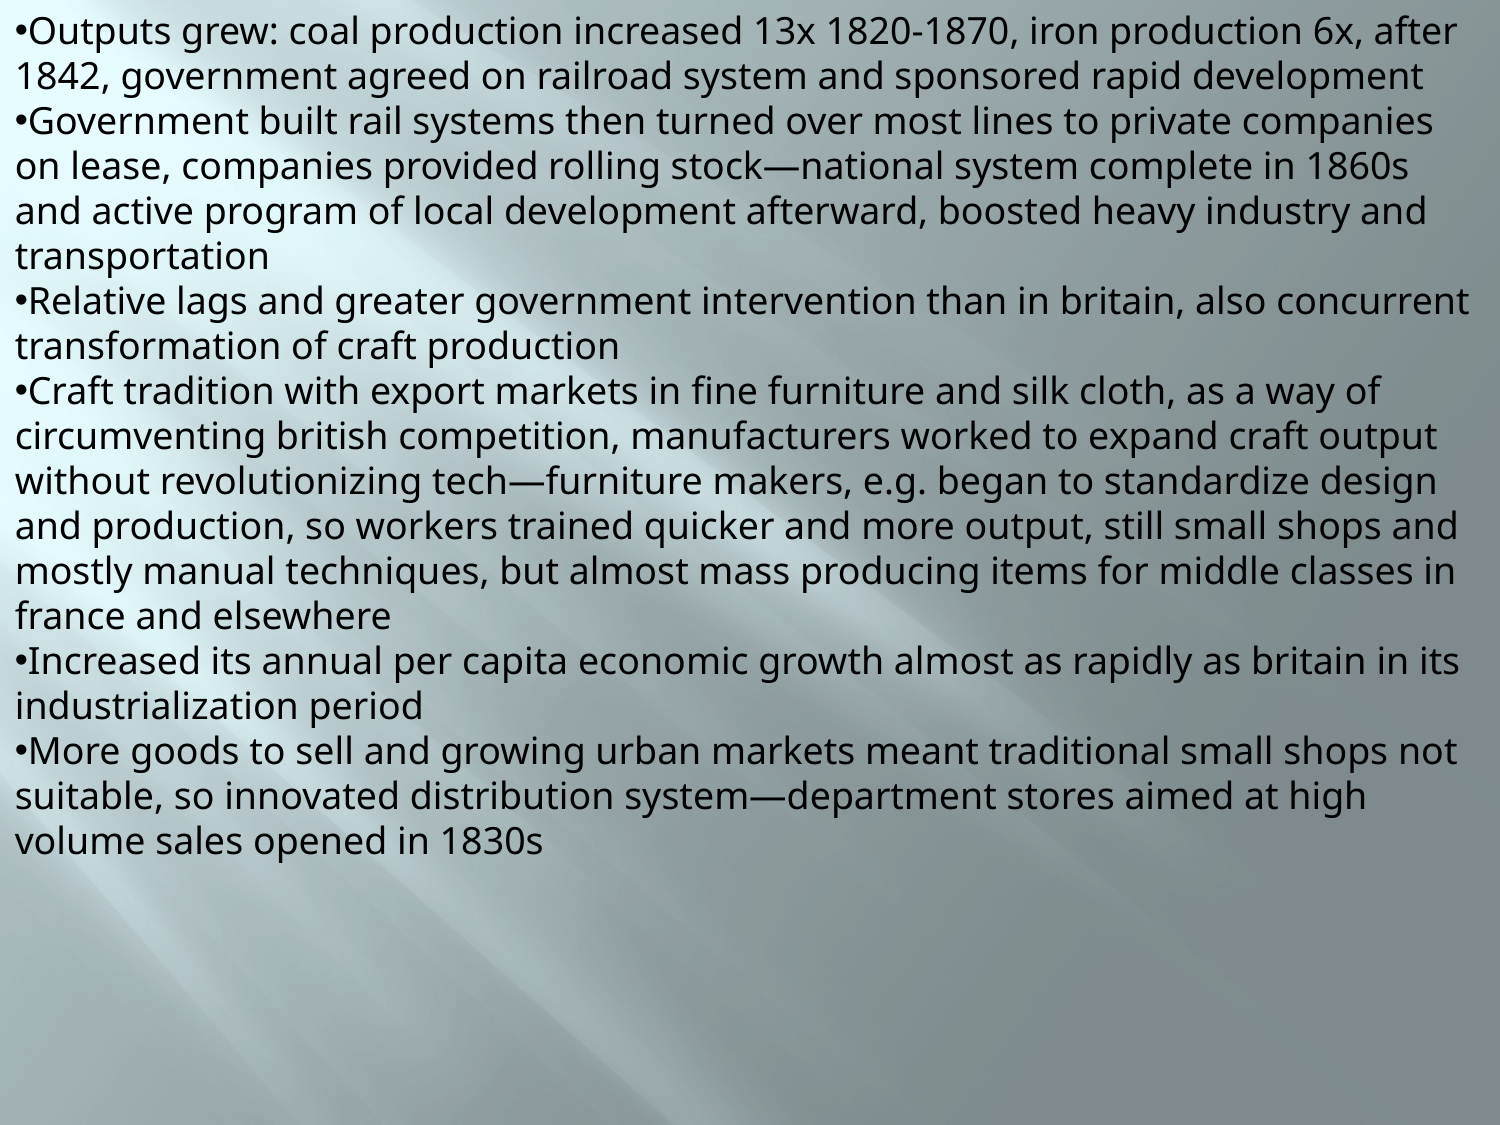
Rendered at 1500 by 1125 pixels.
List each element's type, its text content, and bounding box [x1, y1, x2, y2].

text_box Outputs grew: coal production increased 13x 1820-1870, iron production 6x, after 1842, government agreed on railroad system and sponsored rapid development Government built rail systems then turned over most lines to private companies on lease, companies provided rolling stock—national system complete in 1860s and active program of local development afterward, boosted heavy industry and transportation Relative lags and greater government intervention than in britain, also concurrent transformation of craft production Craft tradition with export markets in fine furniture and silk cloth, as a way of circumventing british competition, manufacturers worked to expand craft output without revolutionizing tech—furniture makers, e.g. began to standardize design and production, so workers trained quicker and more output, still small shops and mostly manual techniques, but almost mass producing items for middle classes in france and elsewhere Increased its annual per capita economic growth almost as rapidly as britain in its industrialization period More goods to sell and growing urban markets meant traditional small shops not suitable, so innovated distribution system—department stores aimed at high volume sales opened in 1830s [0, 0, 1500, 960]
